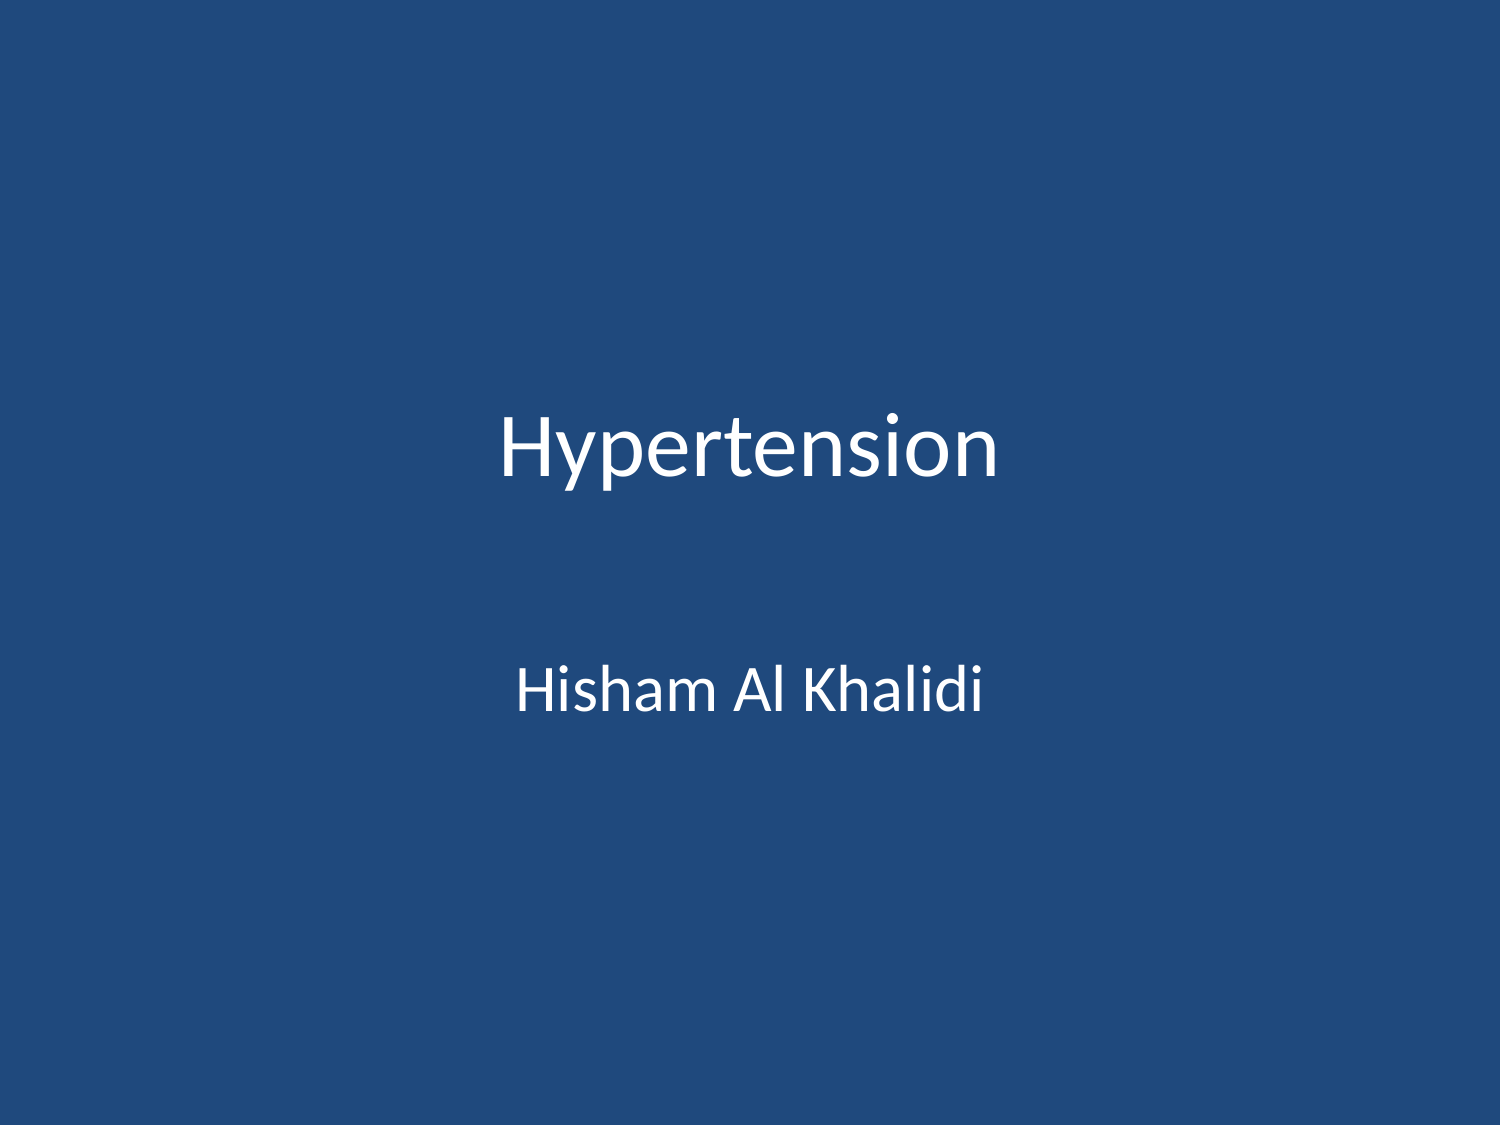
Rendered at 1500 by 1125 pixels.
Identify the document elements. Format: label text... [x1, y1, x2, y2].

subtitle Hisham Al Khalidi [225, 637, 1275, 925]
title Hypertension [112, 349, 1388, 591]
